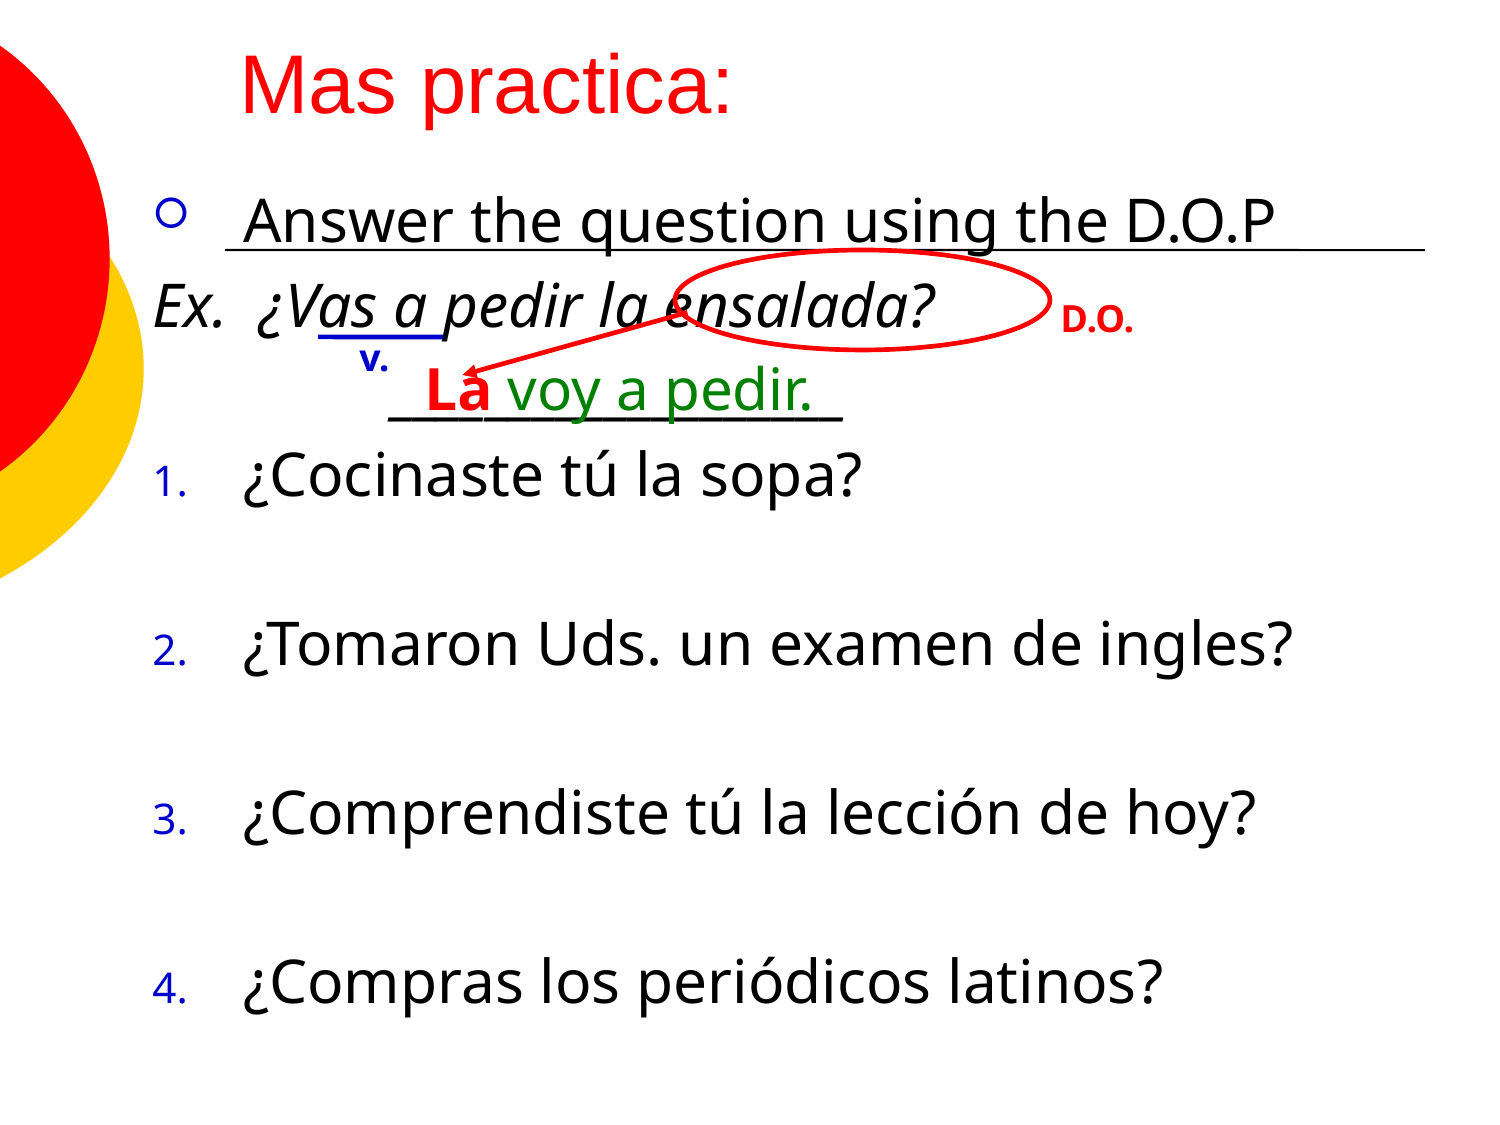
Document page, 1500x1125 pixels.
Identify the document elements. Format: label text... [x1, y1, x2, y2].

text_box [674, 249, 1045, 350]
text_box D.O. [1045, 287, 1150, 348]
list Answer the question using the D.O.P Ex. ¿Vas a pedir la ensalada? ___________________ ¿Cocinaste tú la sopa? ¿Tomaron Uds. un examen de ingles? ¿Comprendiste tú la lección de hoy? ¿Compras los periódicos latinos? [137, 174, 1450, 1125]
title Mas practica: [224, 12, 1425, 138]
text_box La voy a pedir. [409, 344, 829, 430]
text_box v. [344, 326, 405, 387]
text_box [462, 312, 688, 378]
